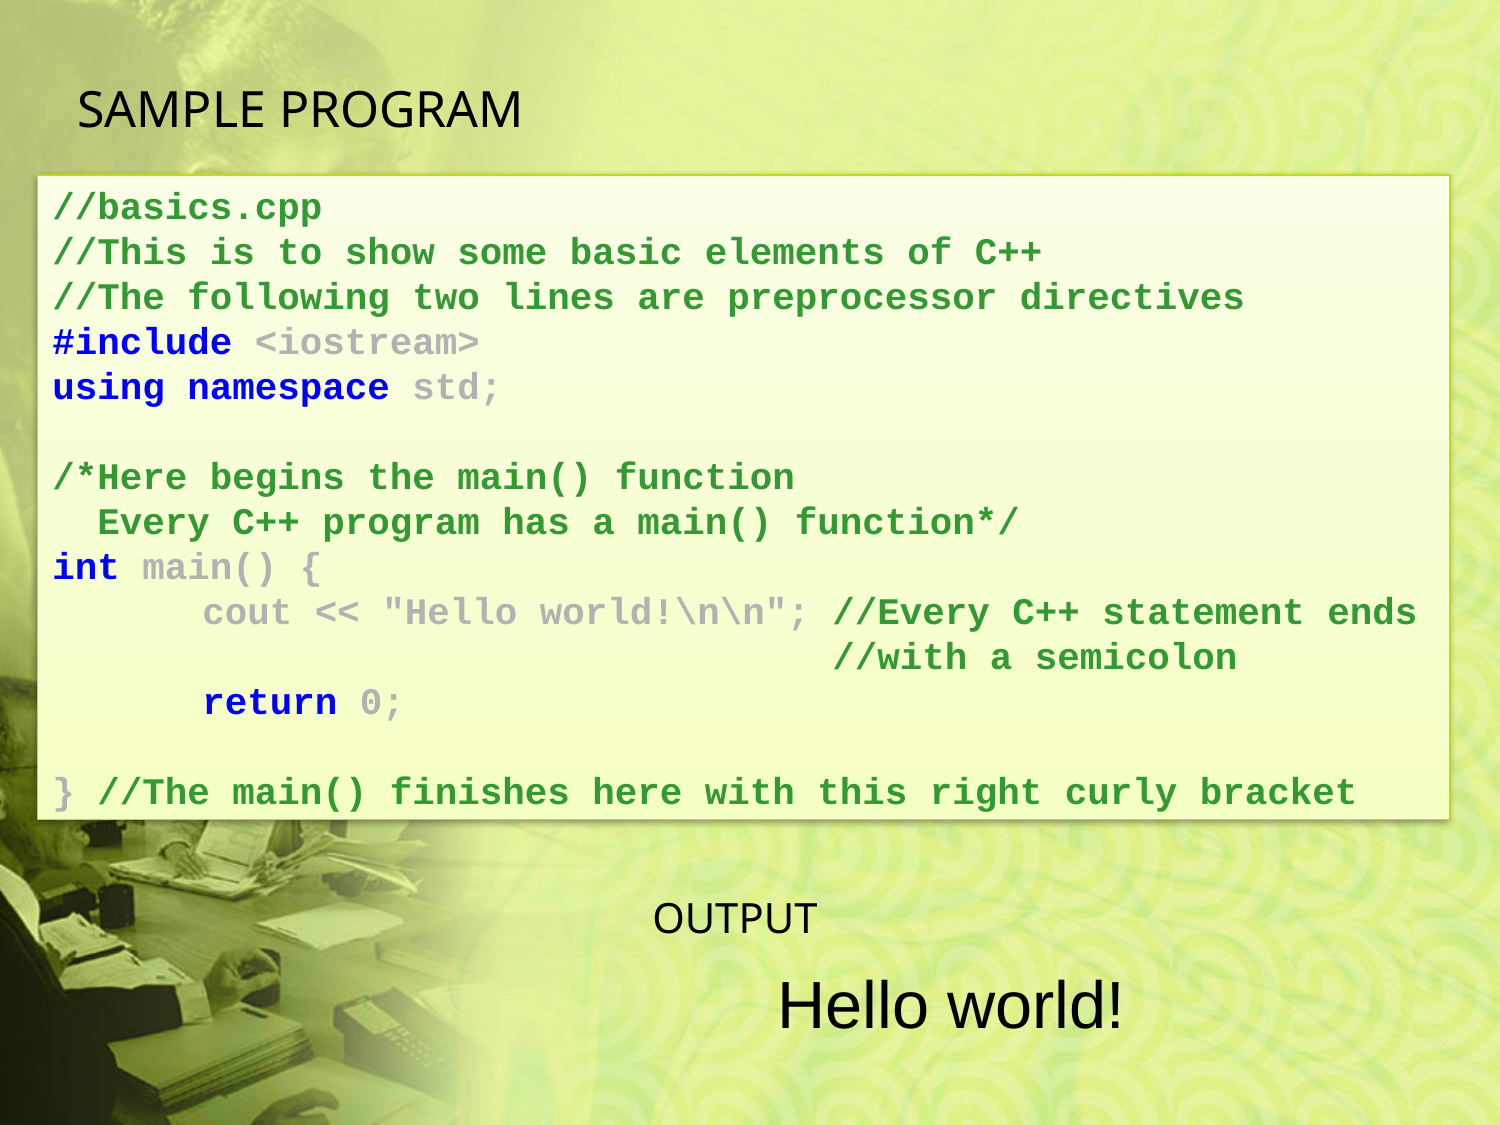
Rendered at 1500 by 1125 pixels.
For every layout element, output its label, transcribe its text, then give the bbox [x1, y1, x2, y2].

picture [0, 0, 1500, 1125]
text_box //basics.cpp //This is to show some basic elements of C++ //The following two lines are preprocessor directives #include <iostream> using namespace std; /*Here begins the main() function Every C++ program has a main() function*/ int main() { cout << "Hello world!\n\n"; //Every C++ statement ends //with a semicolon return 0; } //The main() finishes here with this right curly bracket [37, 174, 1451, 820]
text_box OUTPUT [637, 884, 863, 950]
text_box Hello world! [762, 954, 1213, 1049]
text_box SAMPLE PROGRAM [62, 70, 638, 145]
